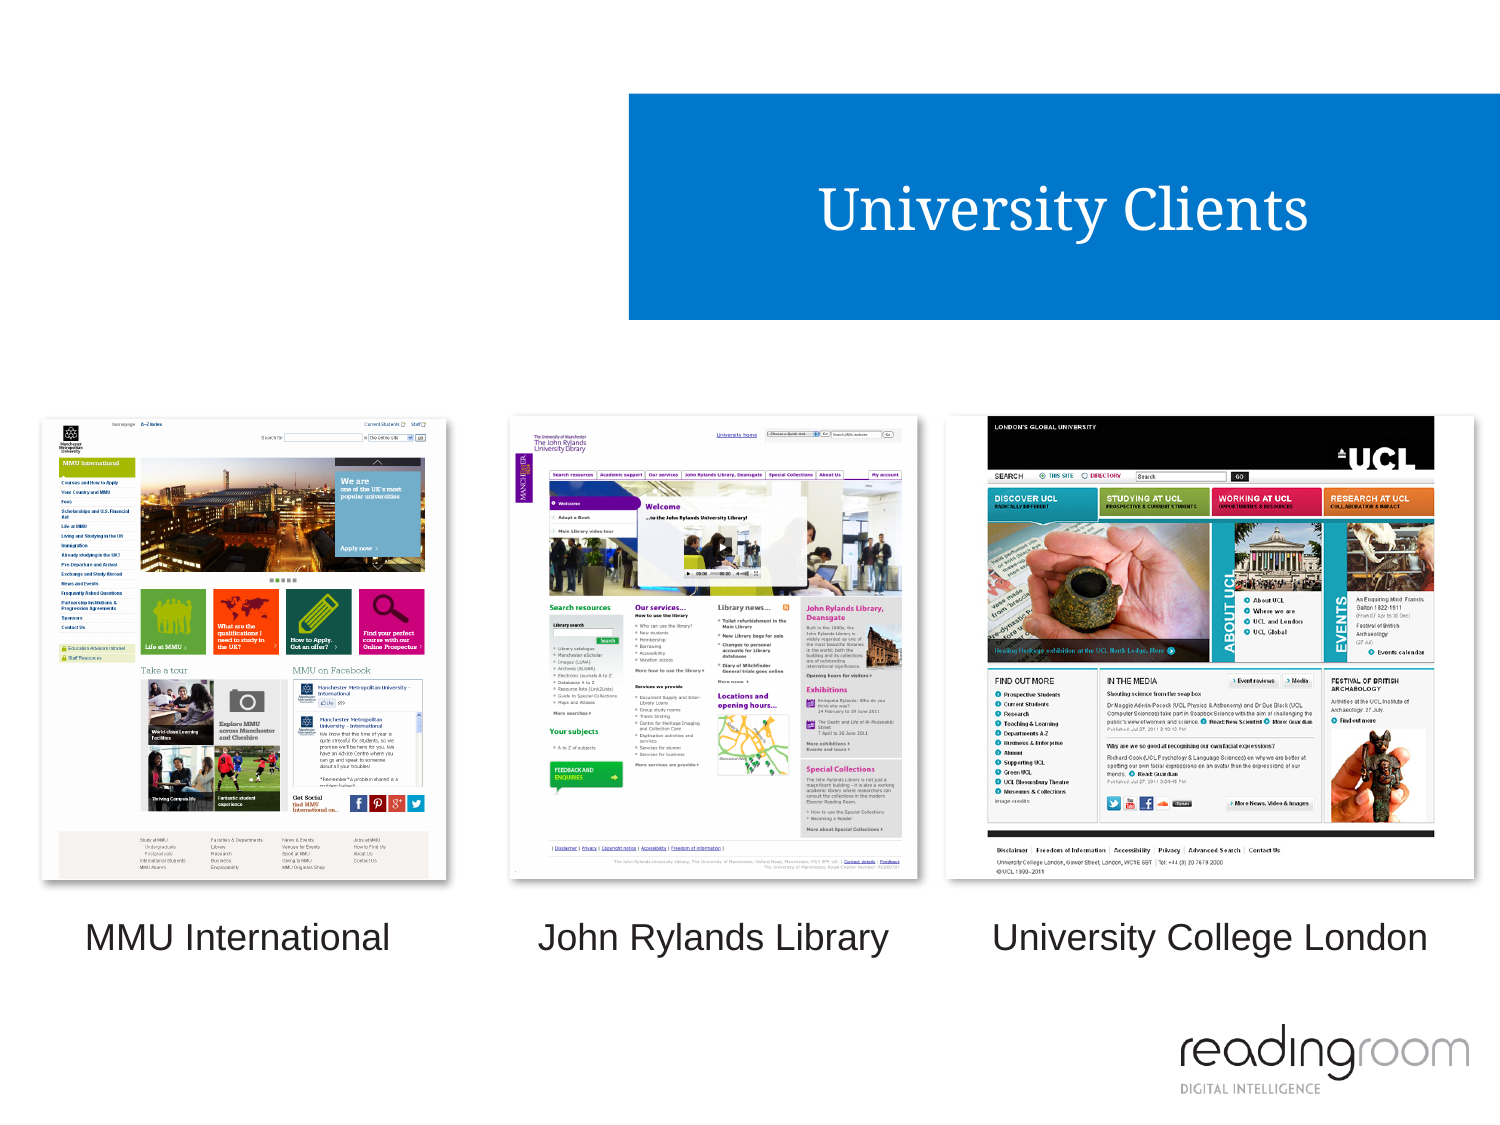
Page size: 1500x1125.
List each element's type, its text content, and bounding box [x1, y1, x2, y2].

picture [481, 415, 1474, 879]
picture [1181, 1024, 1469, 1094]
text_box University Clients [627, 92, 1500, 322]
text_box University College London [946, 905, 1474, 966]
picture [41, 419, 447, 880]
text_box John Rylands Library [516, 905, 911, 966]
text_box MMU International [56, 905, 420, 966]
